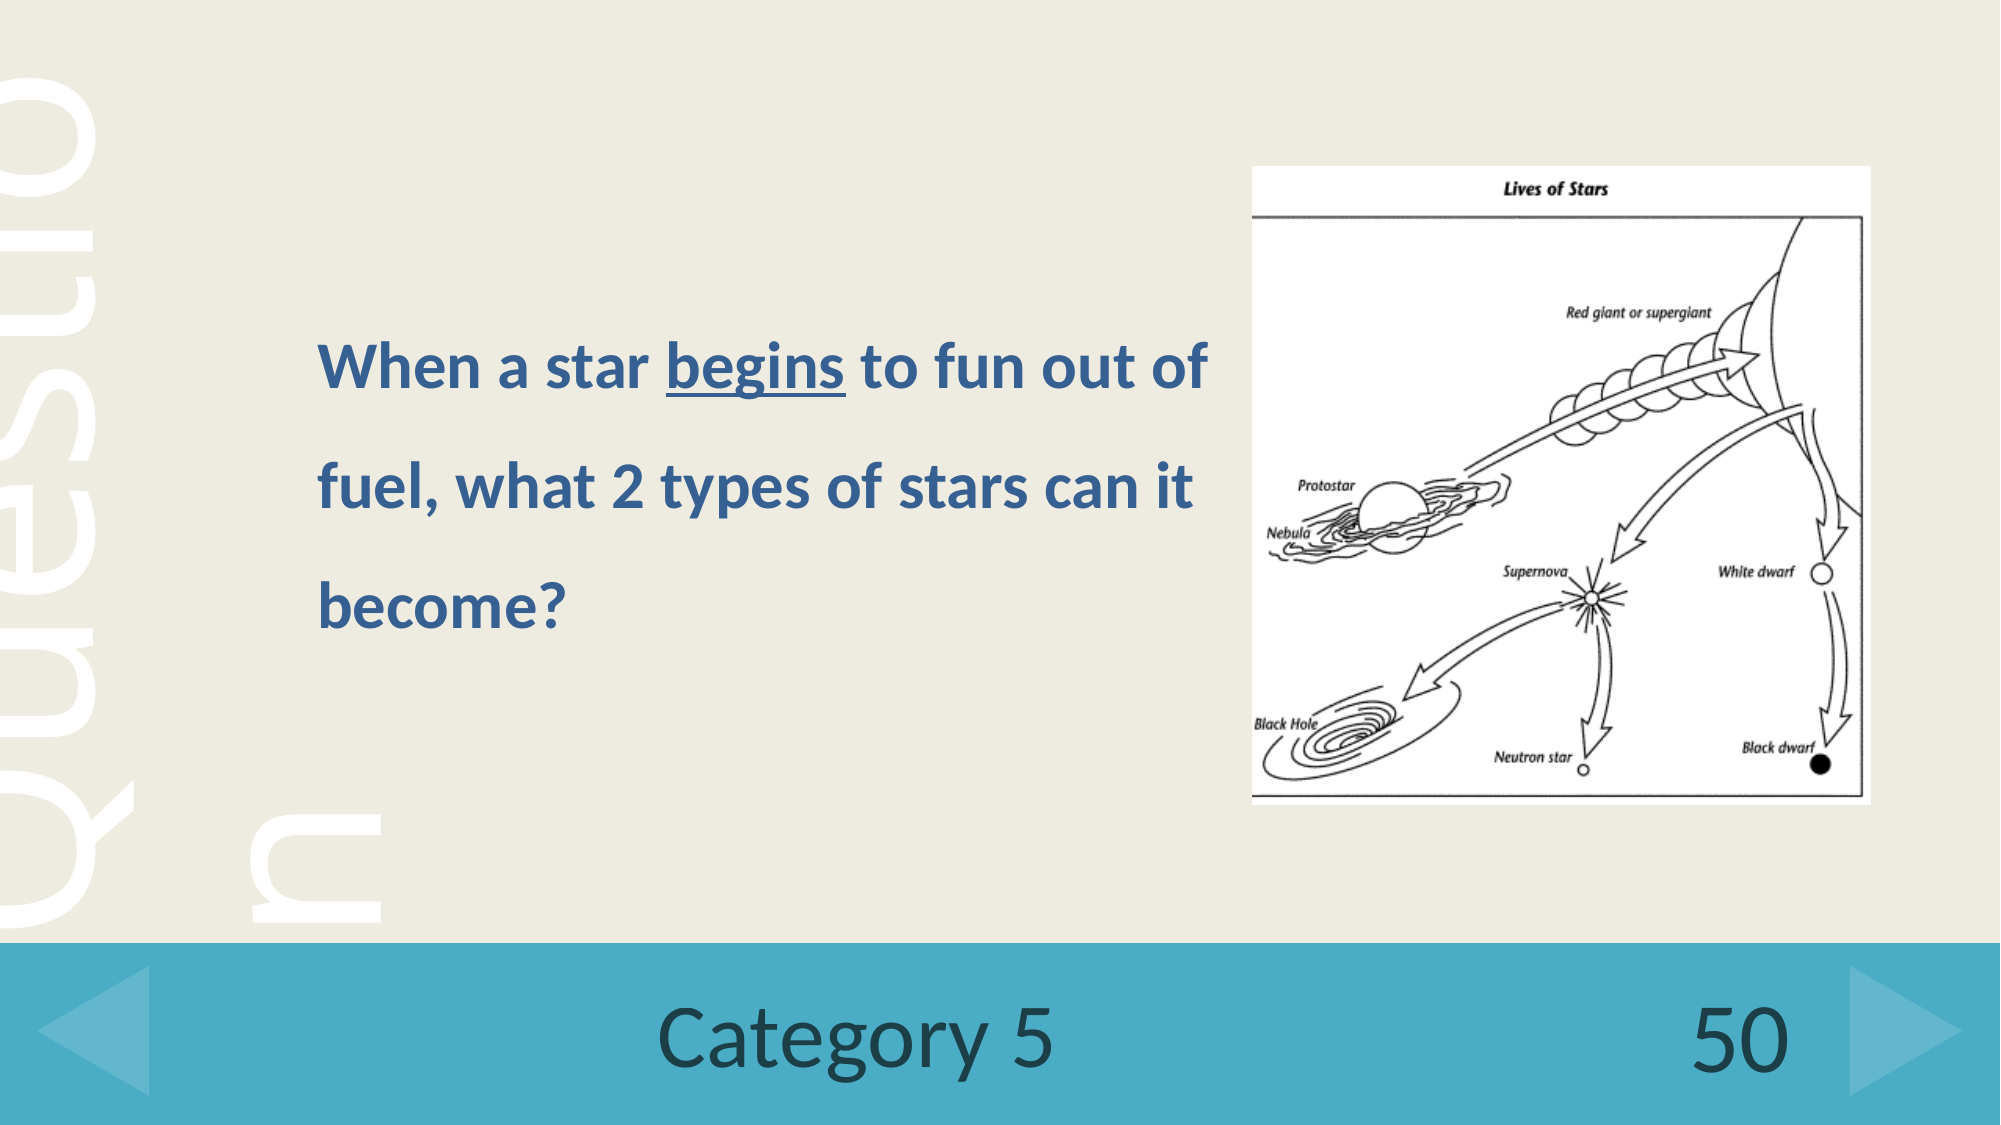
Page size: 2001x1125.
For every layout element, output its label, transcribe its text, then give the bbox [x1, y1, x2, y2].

list When a star begins to fun out of fuel, what 2 types of stars can it become? [302, 88, 1253, 835]
picture [1252, 165, 1871, 806]
list 50 [1758, 967, 1806, 1097]
title Category 5 [0, 937, 1758, 1125]
